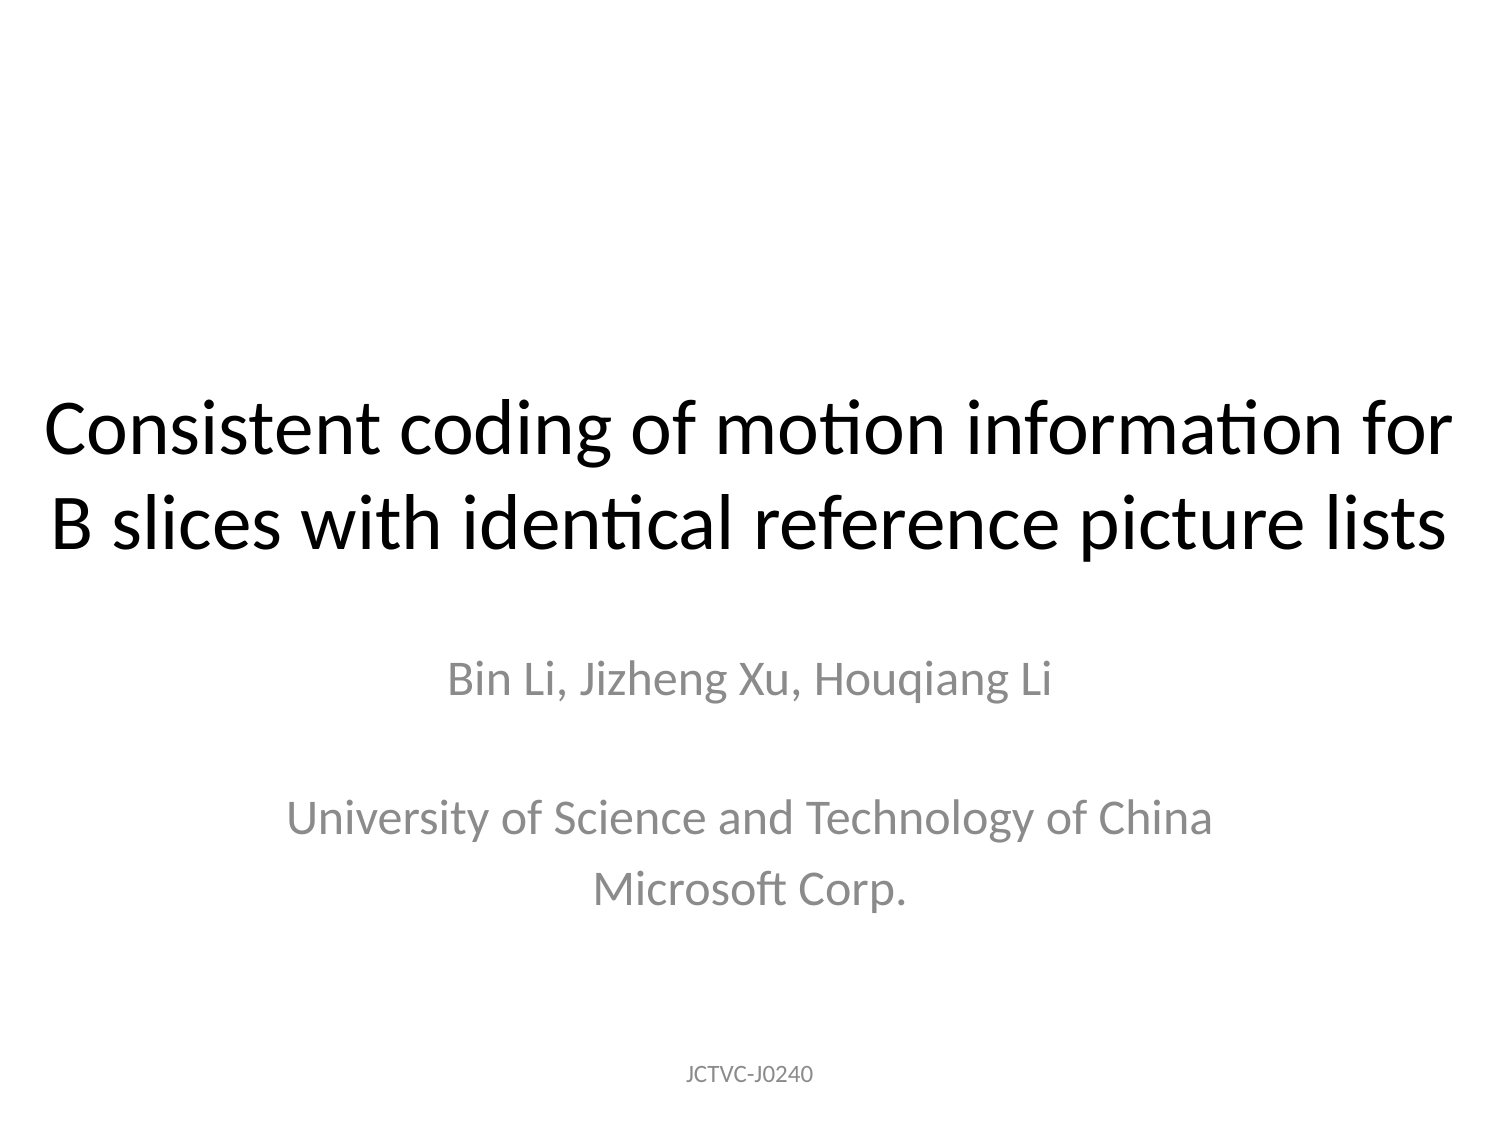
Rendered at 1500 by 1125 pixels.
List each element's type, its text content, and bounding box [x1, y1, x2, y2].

title Consistent coding of motion information for B slices with identical reference picture lists [0, 349, 1500, 591]
footer JCTVC-J0240 [512, 1042, 988, 1103]
subtitle Bin Li, Jizheng Xu, Houqiang Li University of Science and Technology of China Microsoft Corp. [225, 637, 1275, 925]
